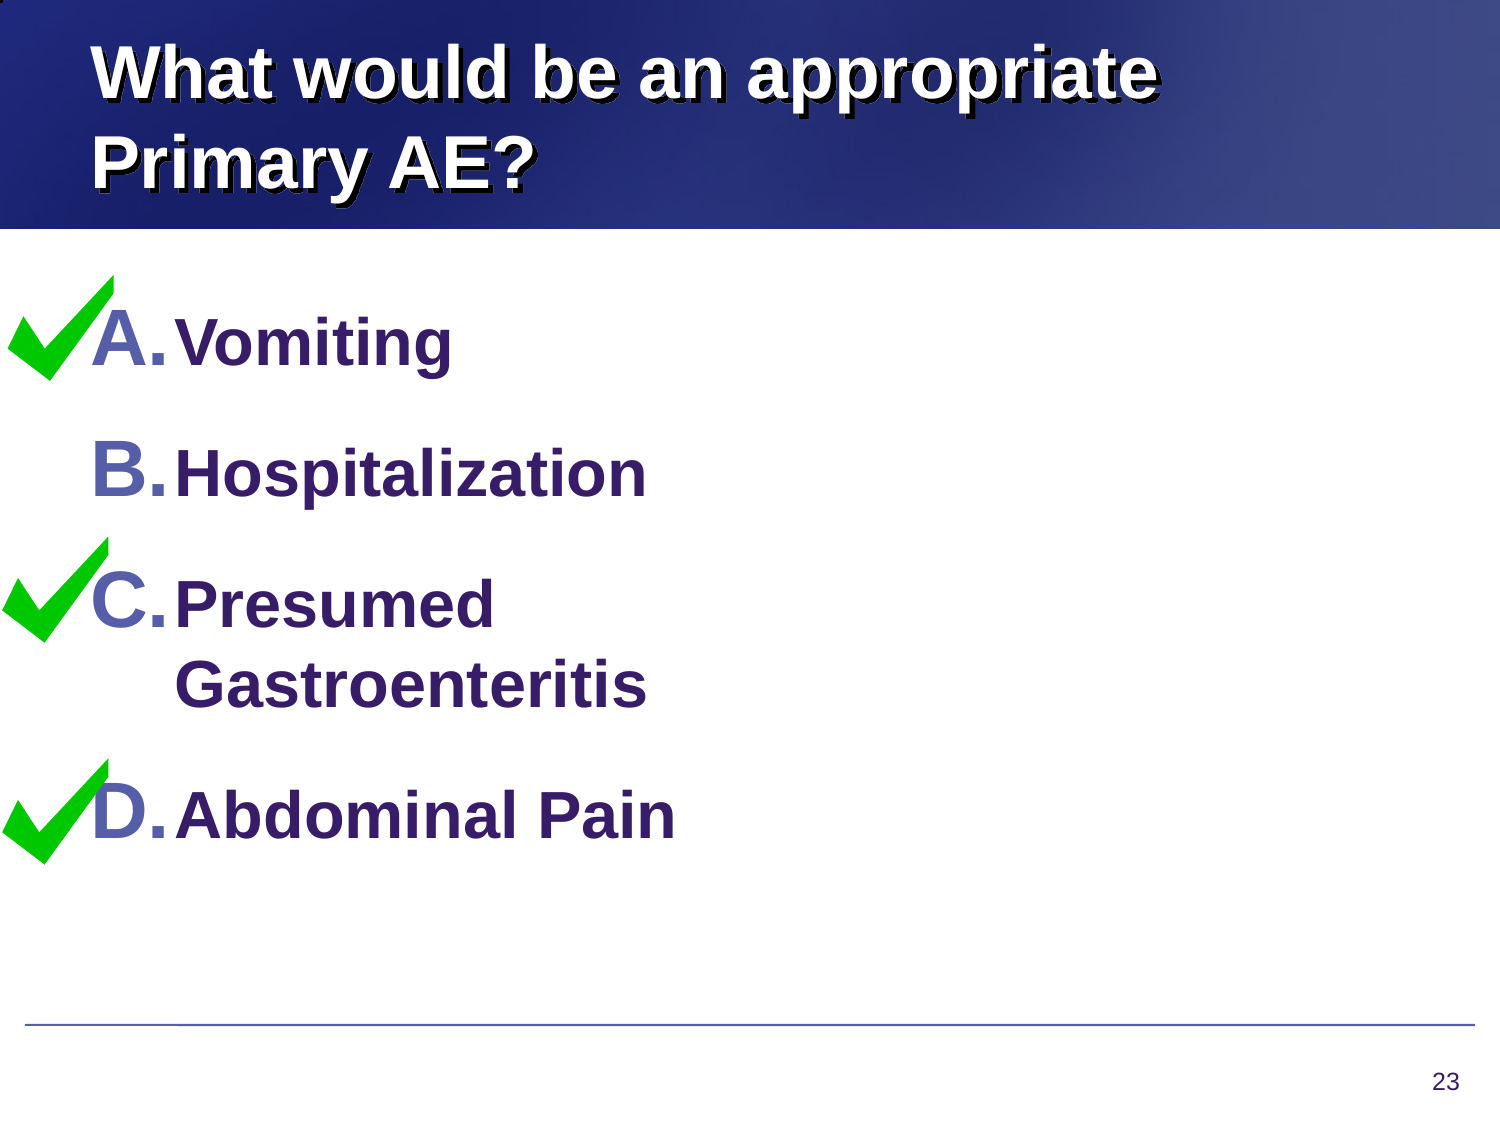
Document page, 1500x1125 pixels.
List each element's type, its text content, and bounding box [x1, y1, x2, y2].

slide_number 23 [1137, 1037, 1476, 1104]
text_box [7, 274, 114, 381]
picture [0, 0, 1500, 229]
text_box [2, 758, 109, 865]
text_box [2, 536, 109, 643]
title What would be an appropriate Primary AE? [74, 1, 1426, 226]
list Vomiting Hospitalization Presumed Gastroenteritis Abdominal Pain [74, 290, 751, 1042]
